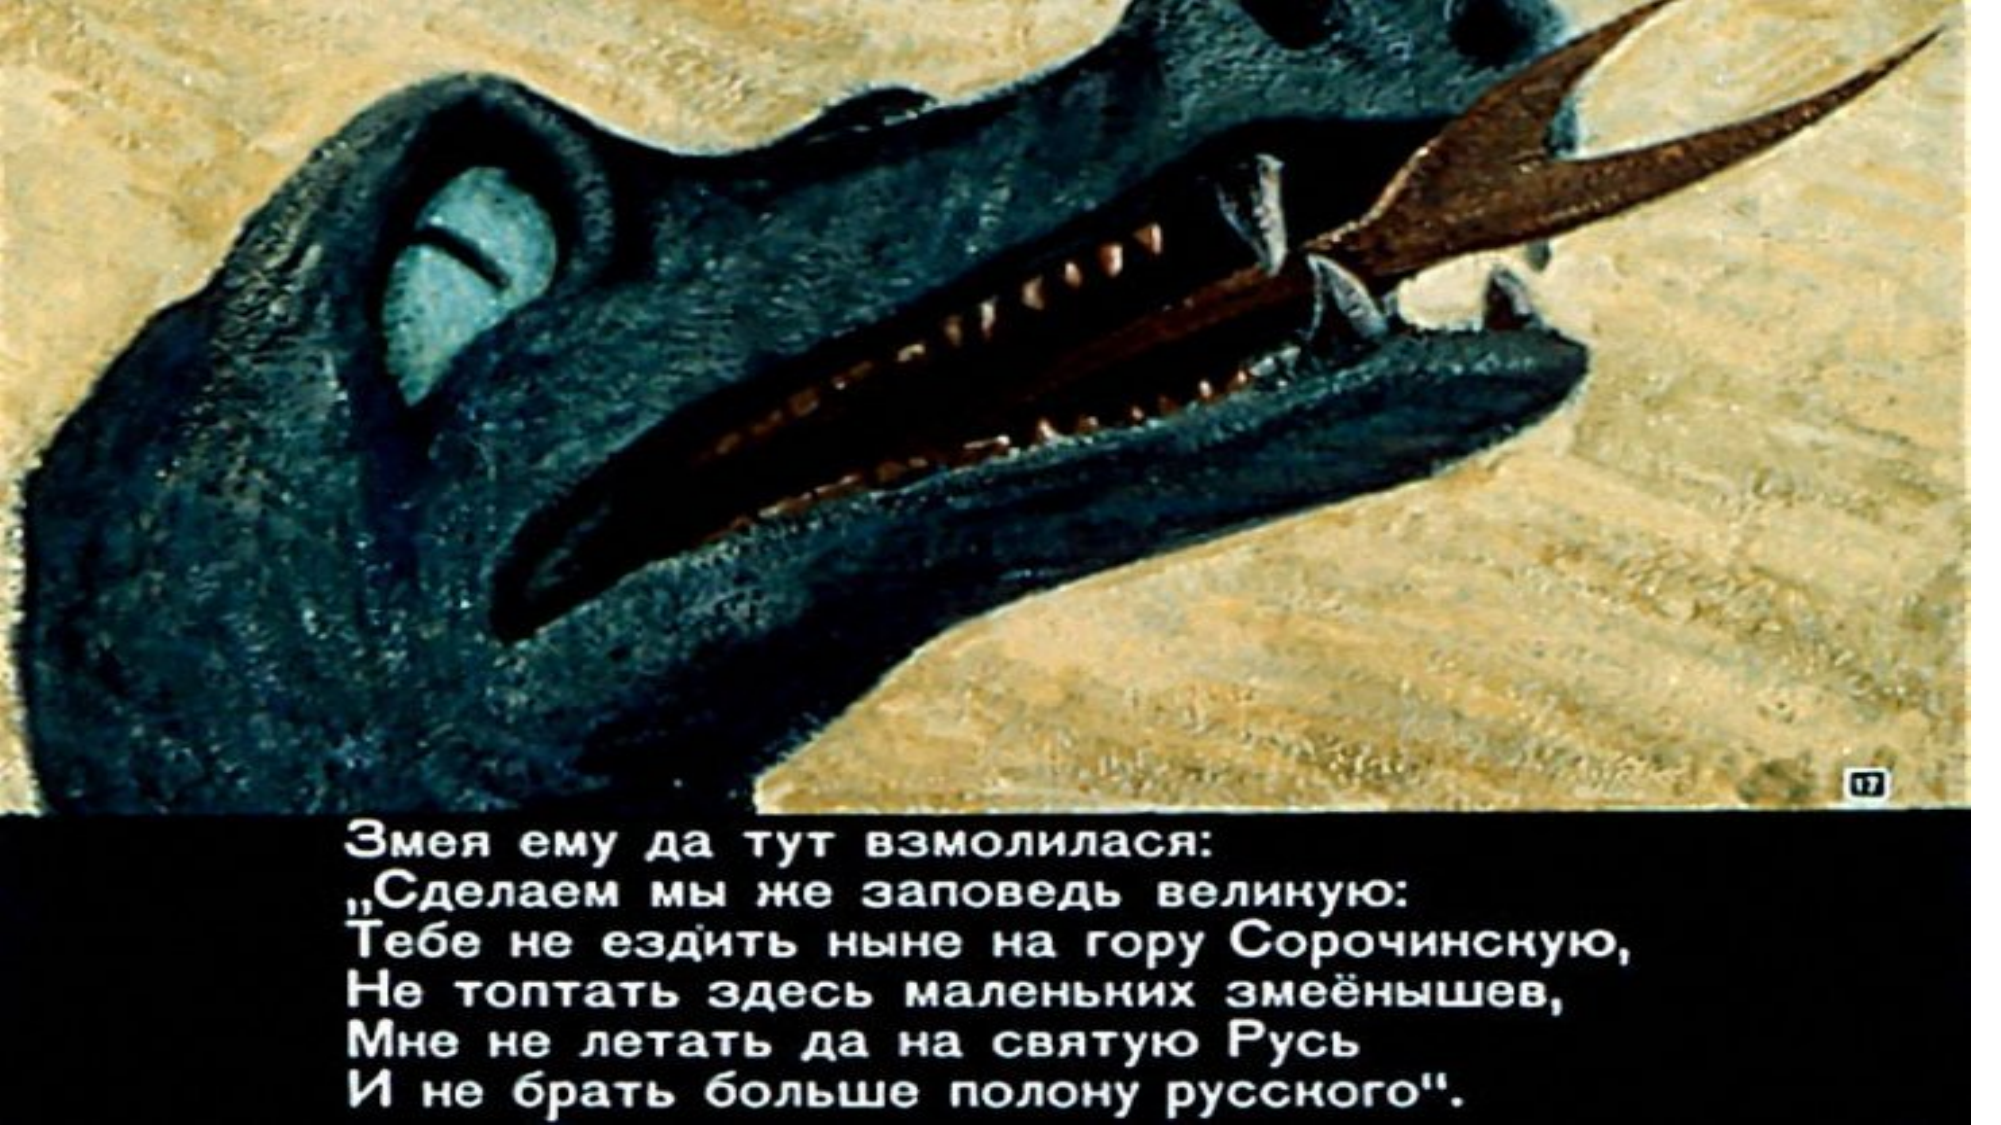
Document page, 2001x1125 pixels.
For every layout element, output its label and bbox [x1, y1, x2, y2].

list [0, 0, 1971, 1125]
